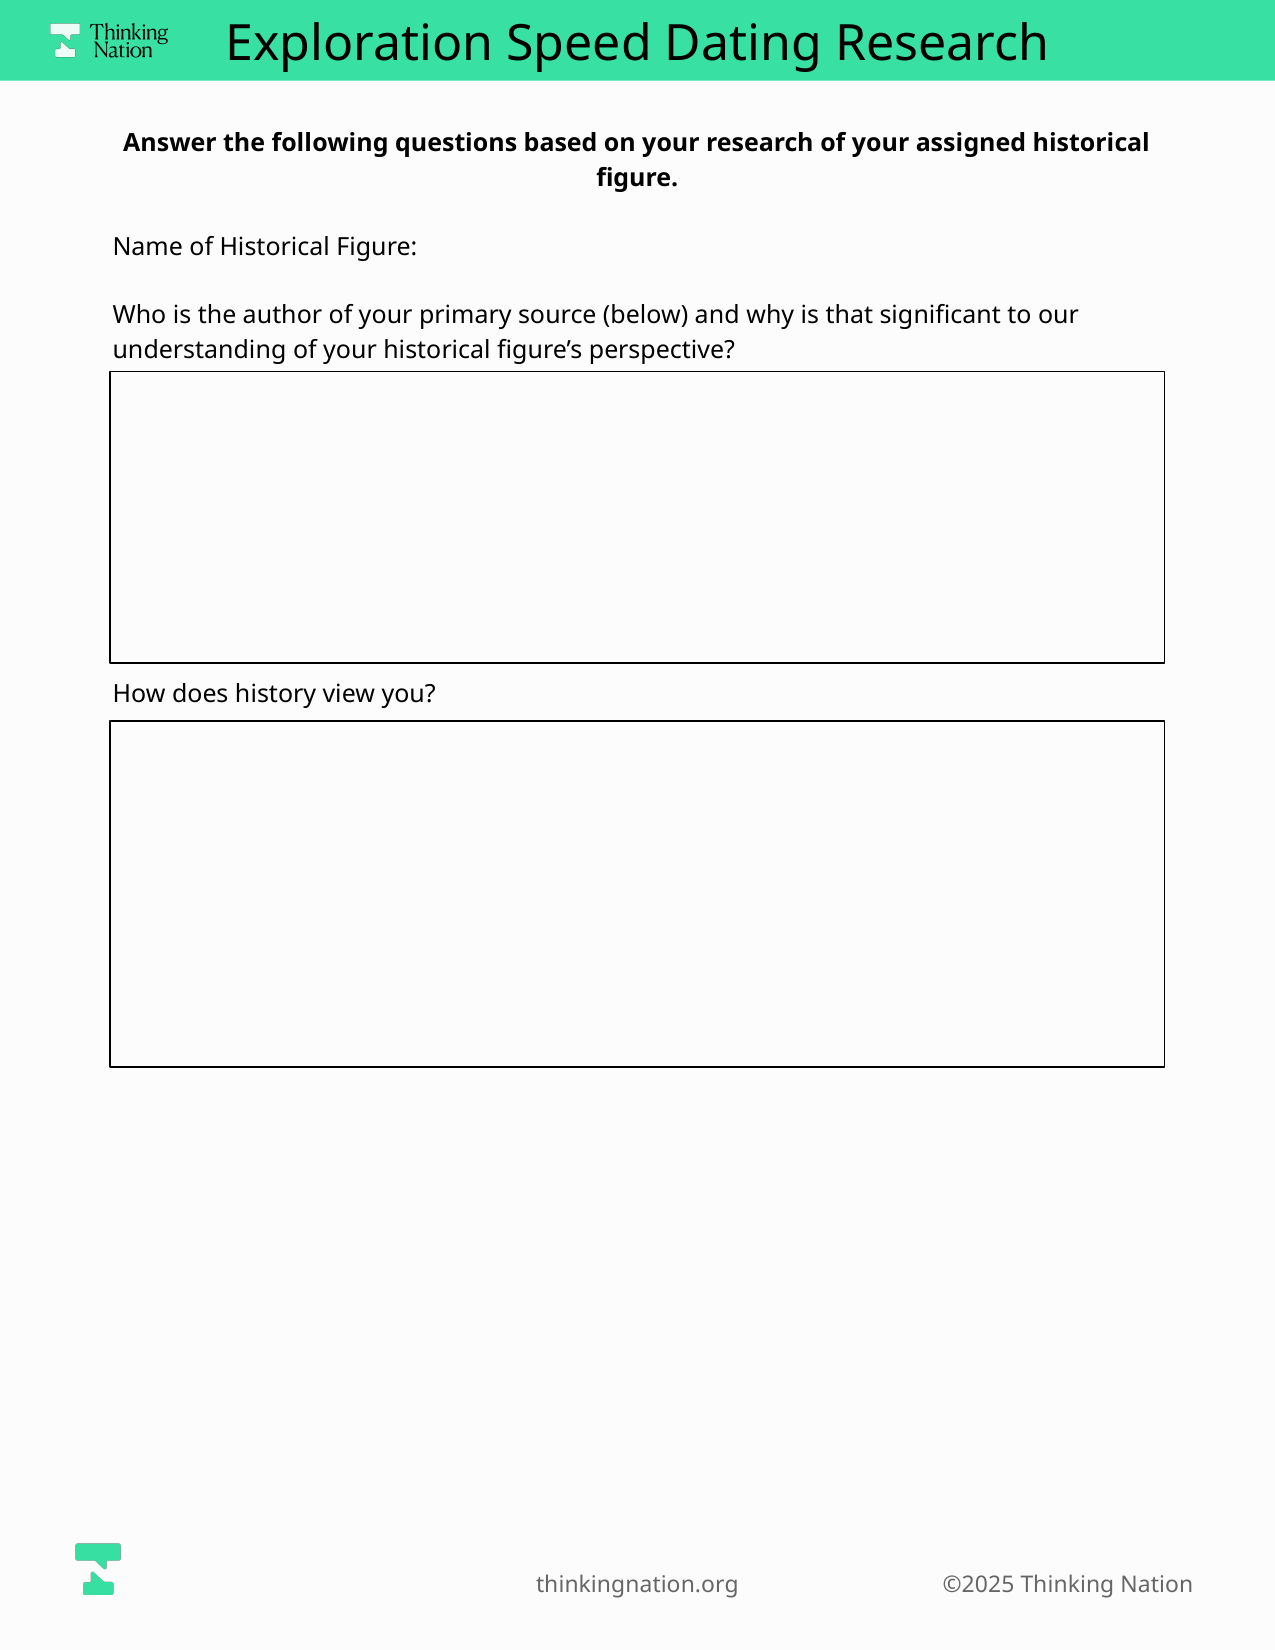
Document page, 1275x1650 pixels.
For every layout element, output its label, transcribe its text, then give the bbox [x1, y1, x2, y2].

text_box Exploration Speed Dating Research [0, 0, 1275, 81]
text_box ©2025 Thinking Nation [1178, 1553, 1210, 1605]
picture [36, 12, 172, 69]
text_box [110, 371, 1165, 664]
text_box [110, 721, 1165, 1068]
picture [62, 1533, 134, 1605]
text_box Answer the following questions based on your research of your assigned historical figure. Name of Historical Figure: Who is the author of your primary source (below) and why is that significant to our understanding of your historical figure’s perspective? How does history view you? [97, 107, 1178, 1650]
